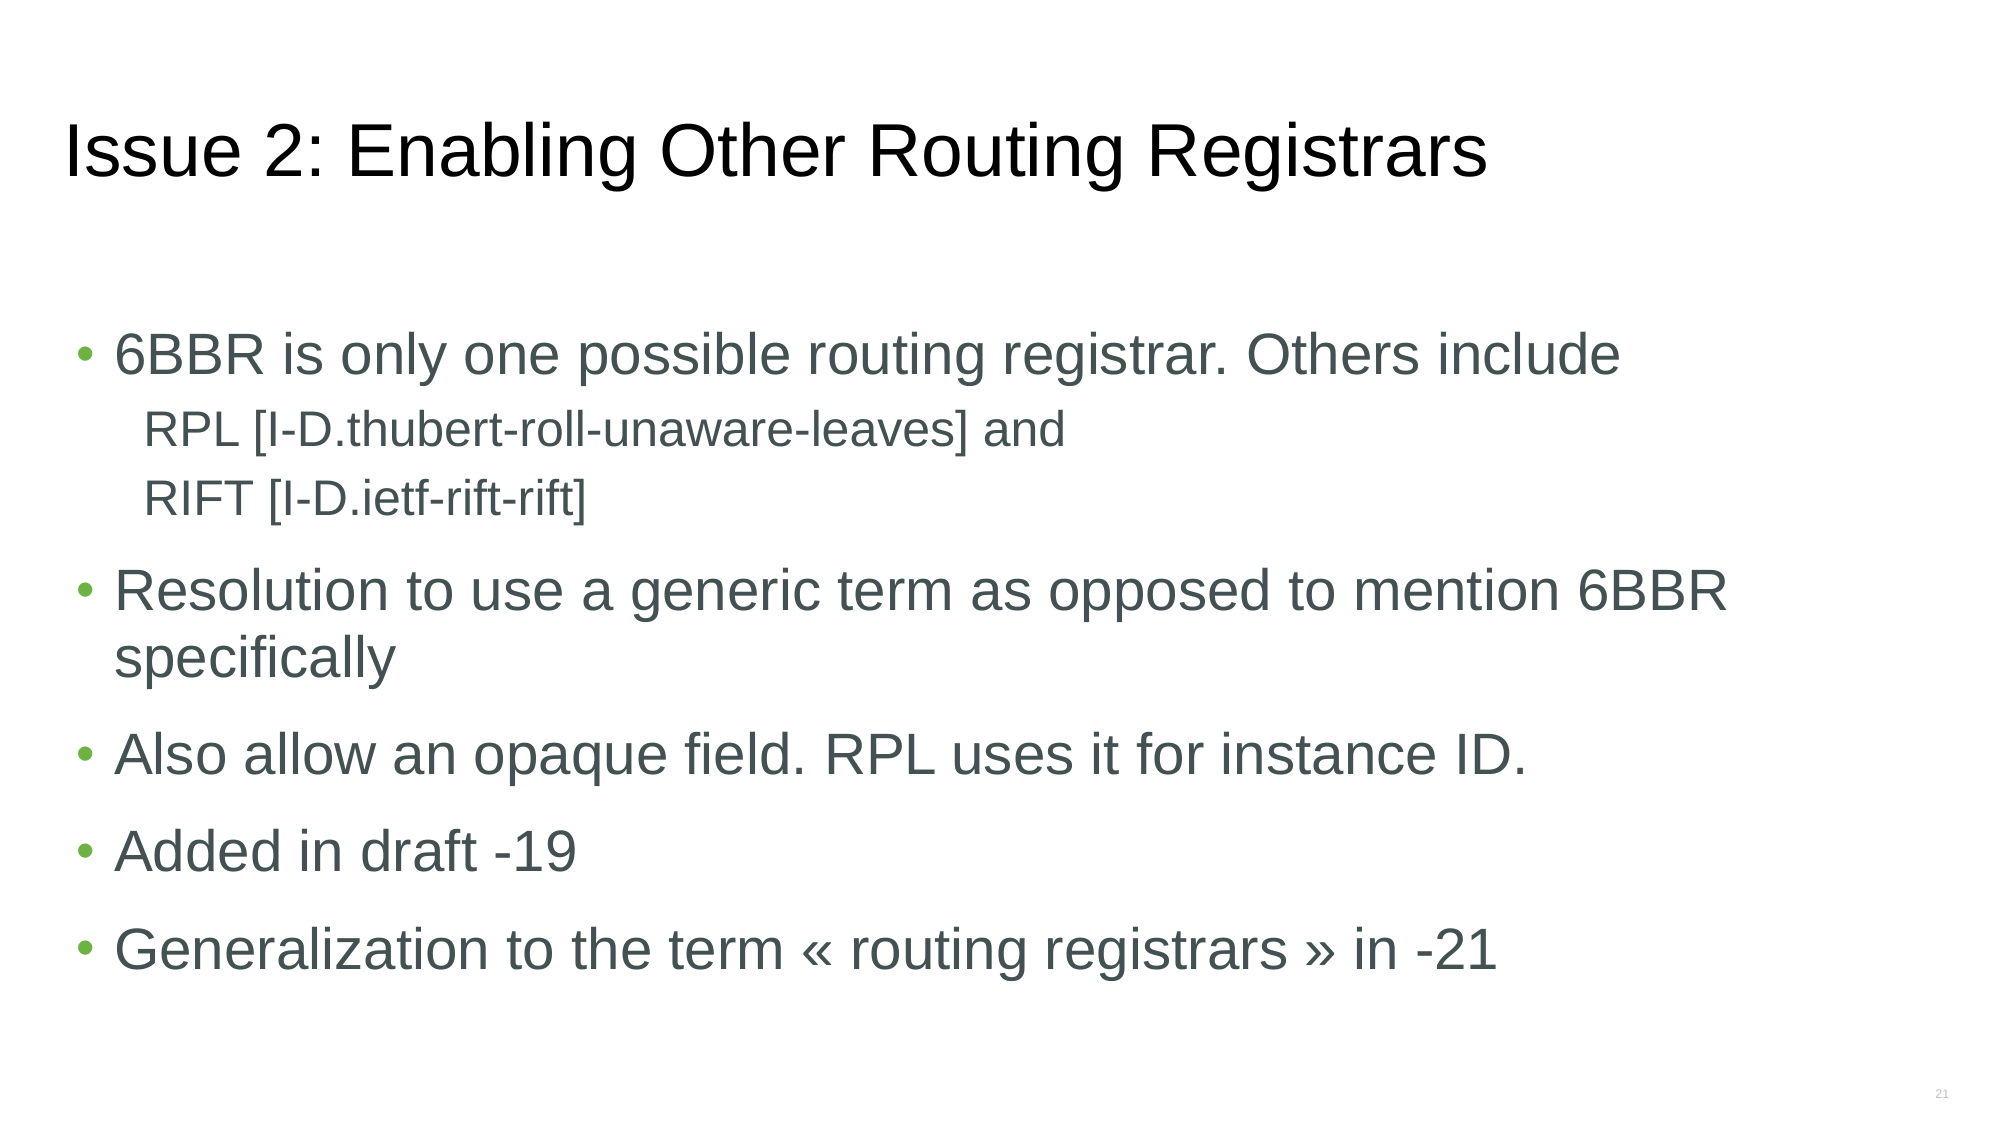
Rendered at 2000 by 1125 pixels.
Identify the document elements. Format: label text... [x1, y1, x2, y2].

title Issue 2: Enabling Other Routing Registrars [50, 70, 1927, 209]
list 6BBR is only one possible routing registrar. Others include RPL [I-D.thubert-roll-unaware-leaves] and RIFT [I-D.ietf-rift-rift] Resolution to use a generic term as opposed to mention 6BBR specifically Also allow an opaque field. RPL uses it for instance ID. Added in draft -19 Generalization to the term « routing registrars » in -21 [61, 313, 1936, 573]
